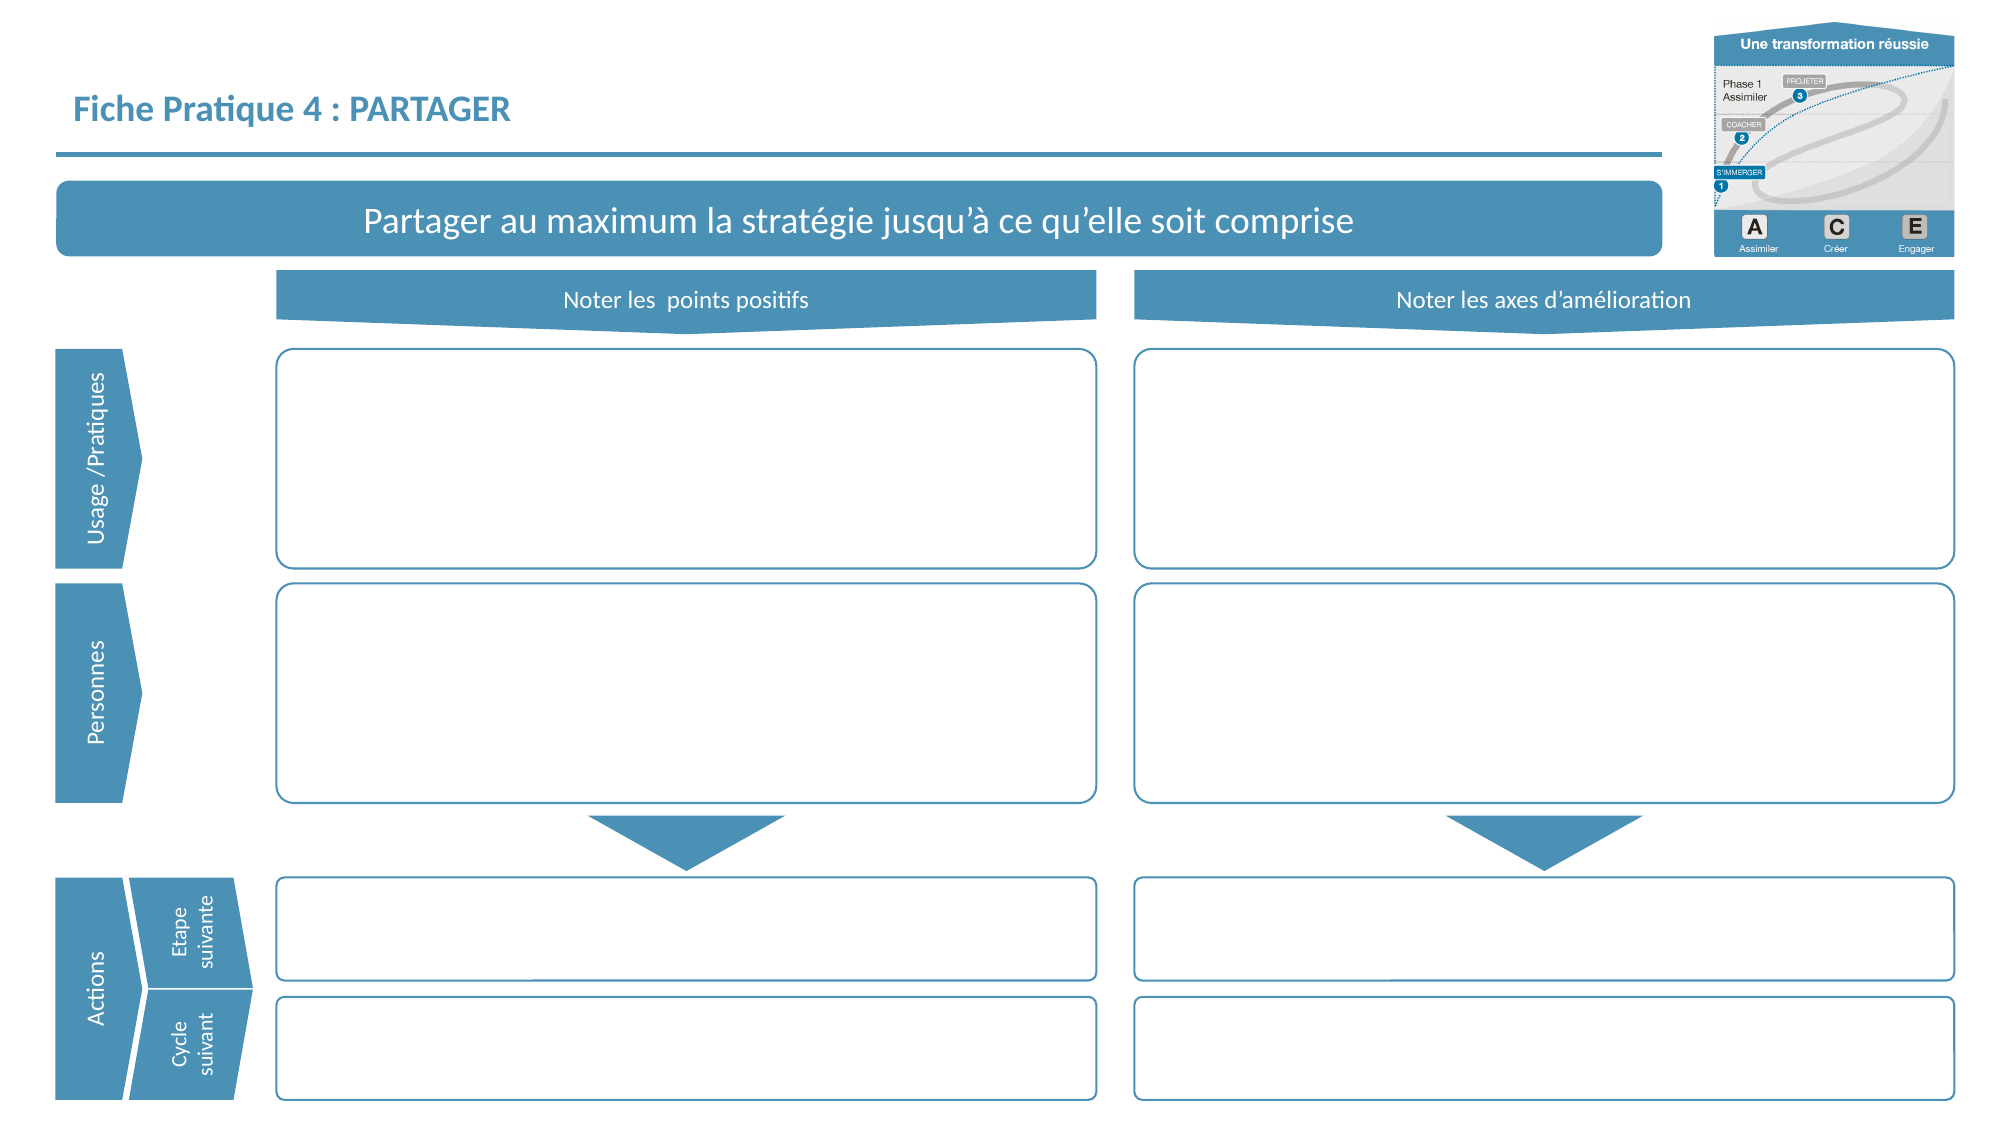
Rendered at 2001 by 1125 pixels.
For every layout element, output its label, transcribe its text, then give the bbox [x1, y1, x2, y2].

text_box Personnes [54, 582, 144, 805]
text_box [276, 270, 1097, 1100]
text_box Etape suivante [127, 876, 254, 988]
picture [1714, 20, 1955, 257]
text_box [1134, 270, 1955, 1100]
text_box Cycle suivant [127, 988, 255, 1101]
text_box Partager au maximum la stratégie jusqu’à ce qu’elle soit comprise [55, 179, 1664, 258]
text_box Actions [54, 876, 144, 1101]
text_box Fiche Pratique 4 : PARTAGER [58, 76, 527, 136]
text_box Usage /Pratiques [54, 347, 144, 570]
